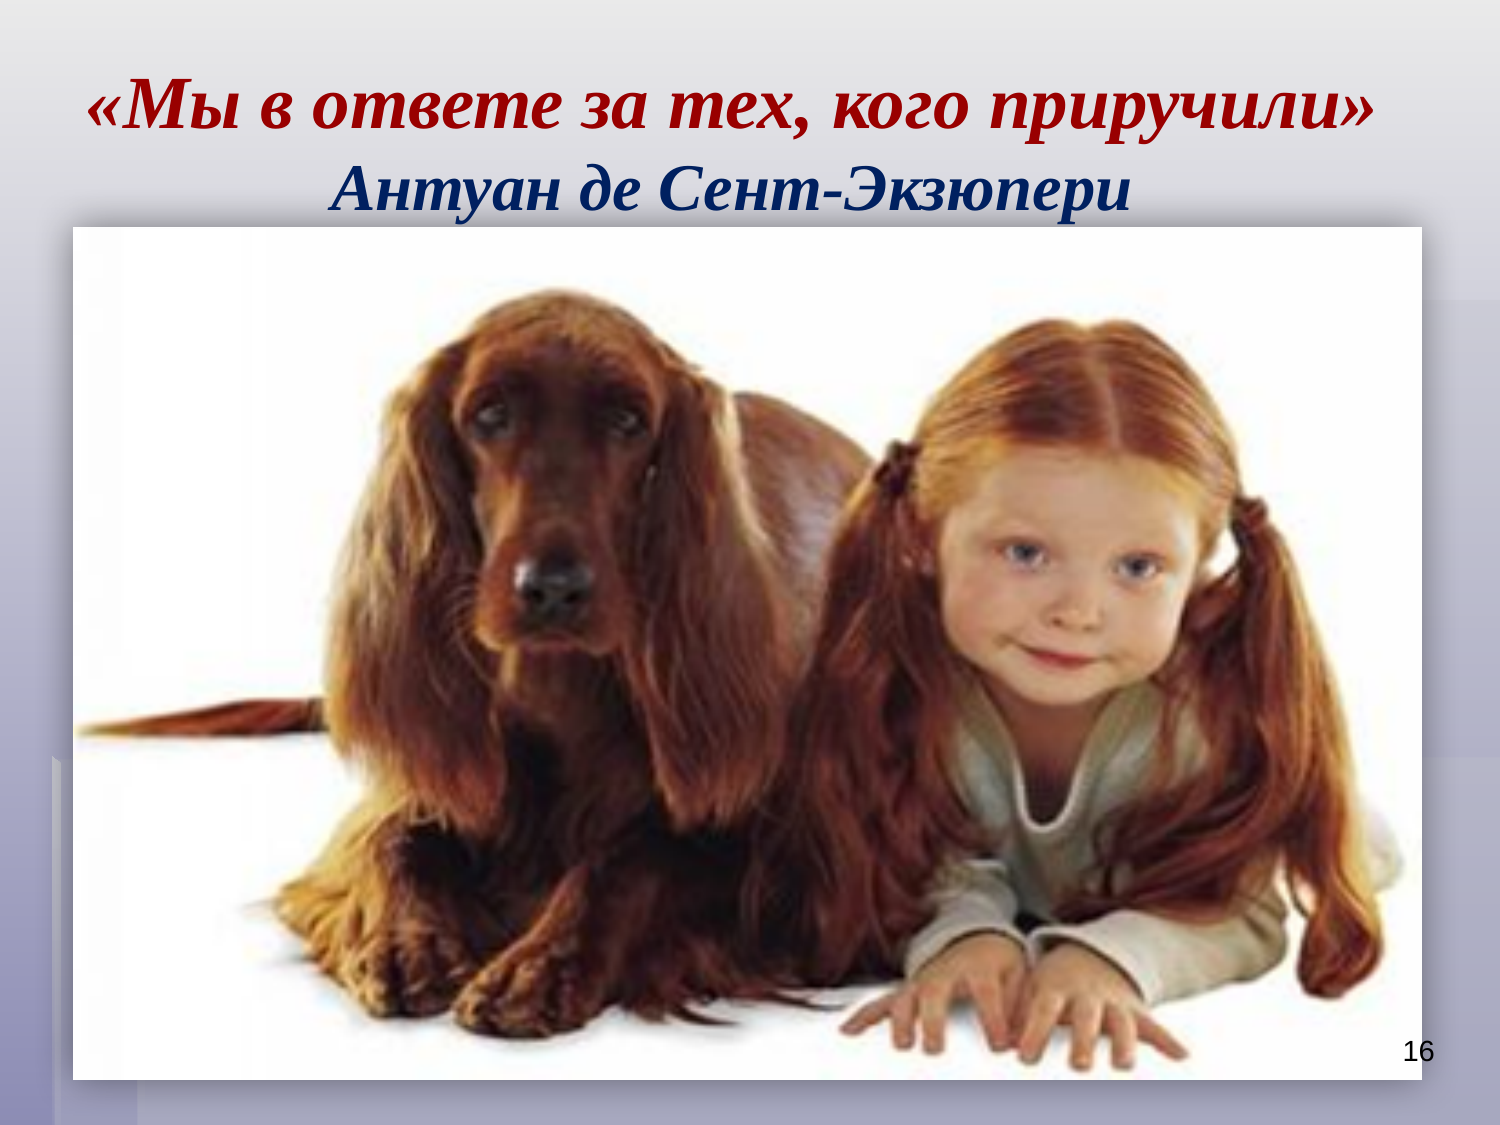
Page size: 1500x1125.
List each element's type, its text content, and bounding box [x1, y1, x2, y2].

slide_number 16 [1137, 1024, 1451, 1103]
picture [73, 226, 1422, 1081]
text_box «Мы в ответе за тех, кого приручили» Антуан де Сент-Экзюпери [35, 46, 1430, 232]
